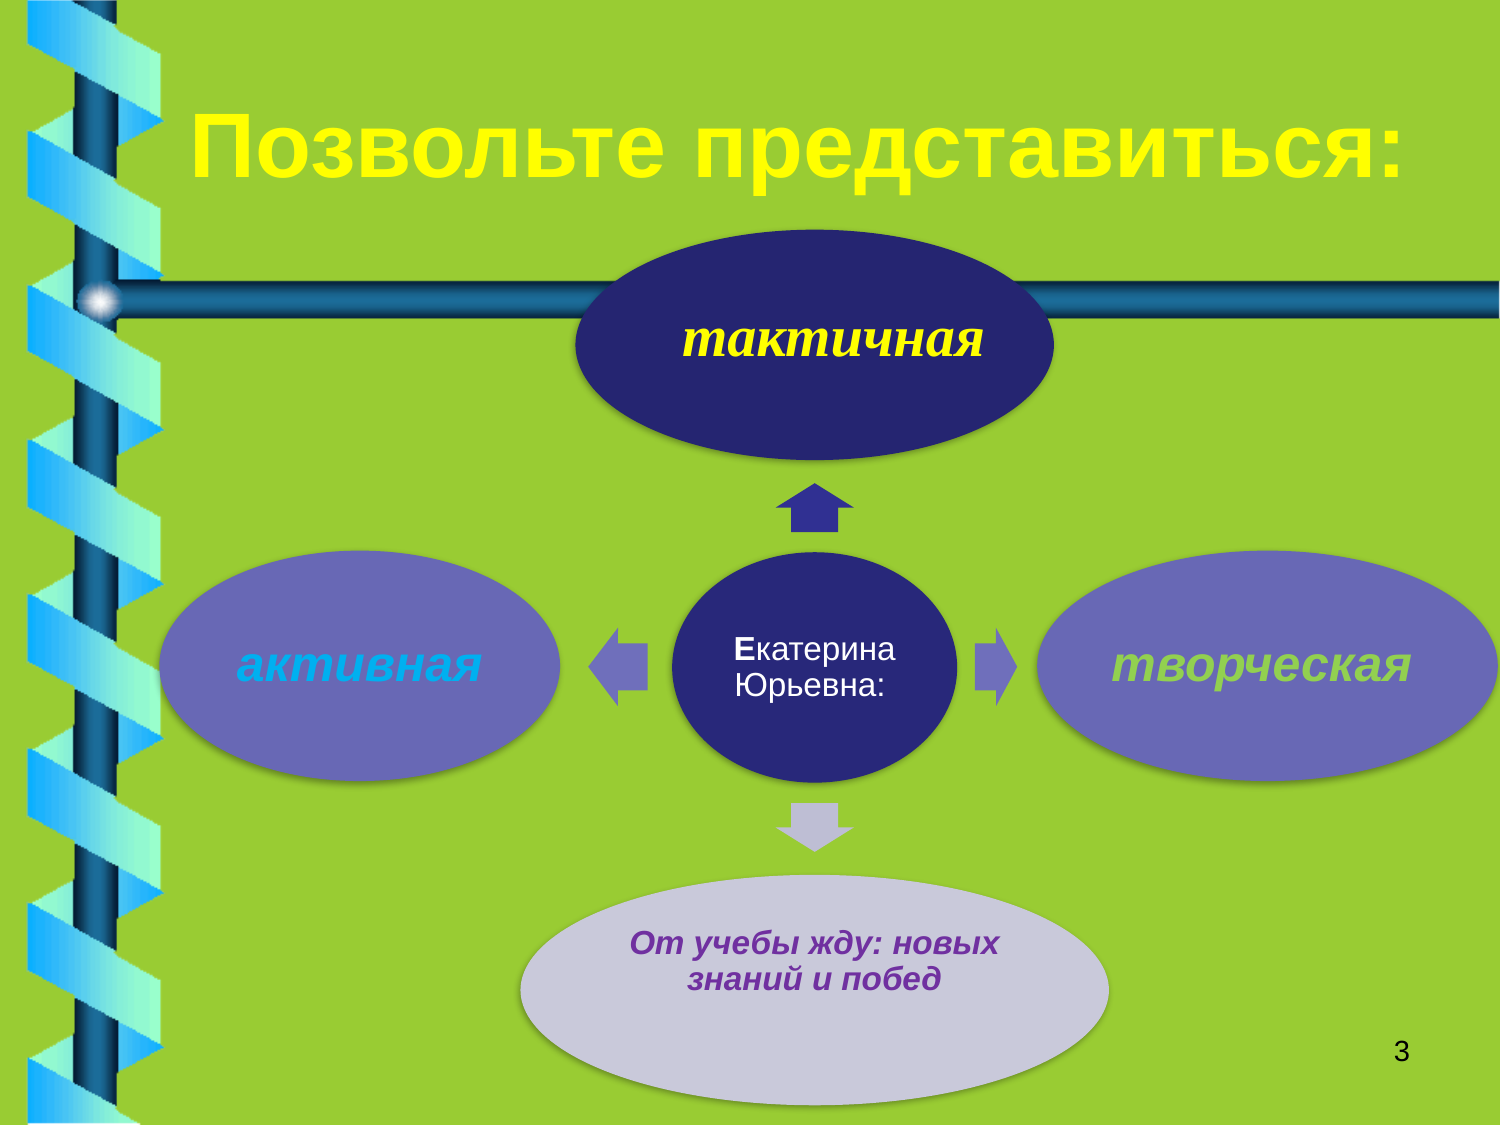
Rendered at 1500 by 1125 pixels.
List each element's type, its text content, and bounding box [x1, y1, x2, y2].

title Позвольте представиться: [123, 39, 1474, 243]
picture [0, 0, 1500, 1125]
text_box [159, 228, 1500, 1107]
